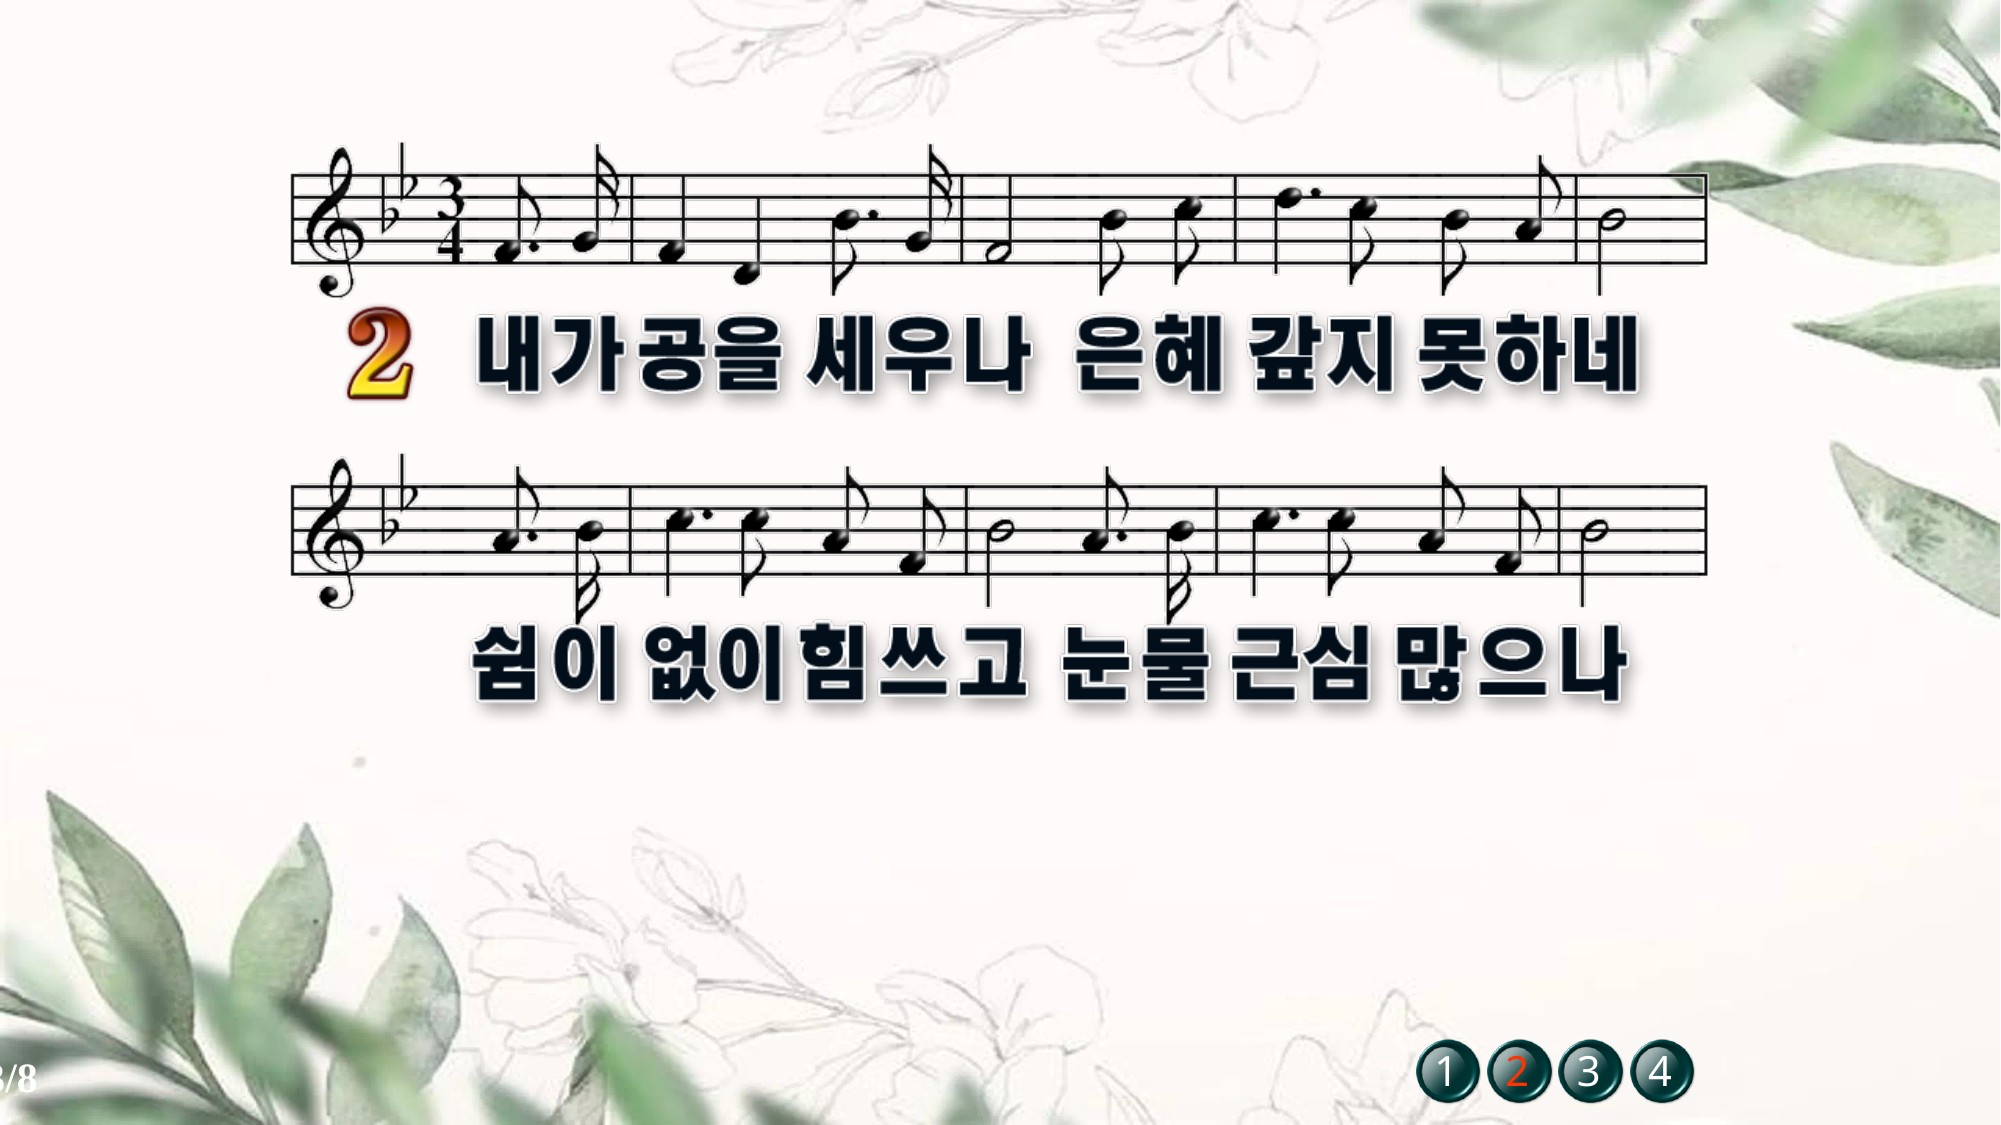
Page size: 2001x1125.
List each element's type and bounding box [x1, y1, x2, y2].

text_box [1413, 1035, 1484, 1106]
text_box [1484, 1035, 1555, 1106]
text_box [1555, 1035, 1626, 1106]
text_box [1627, 1035, 1697, 1106]
picture [0, 0, 2001, 1125]
